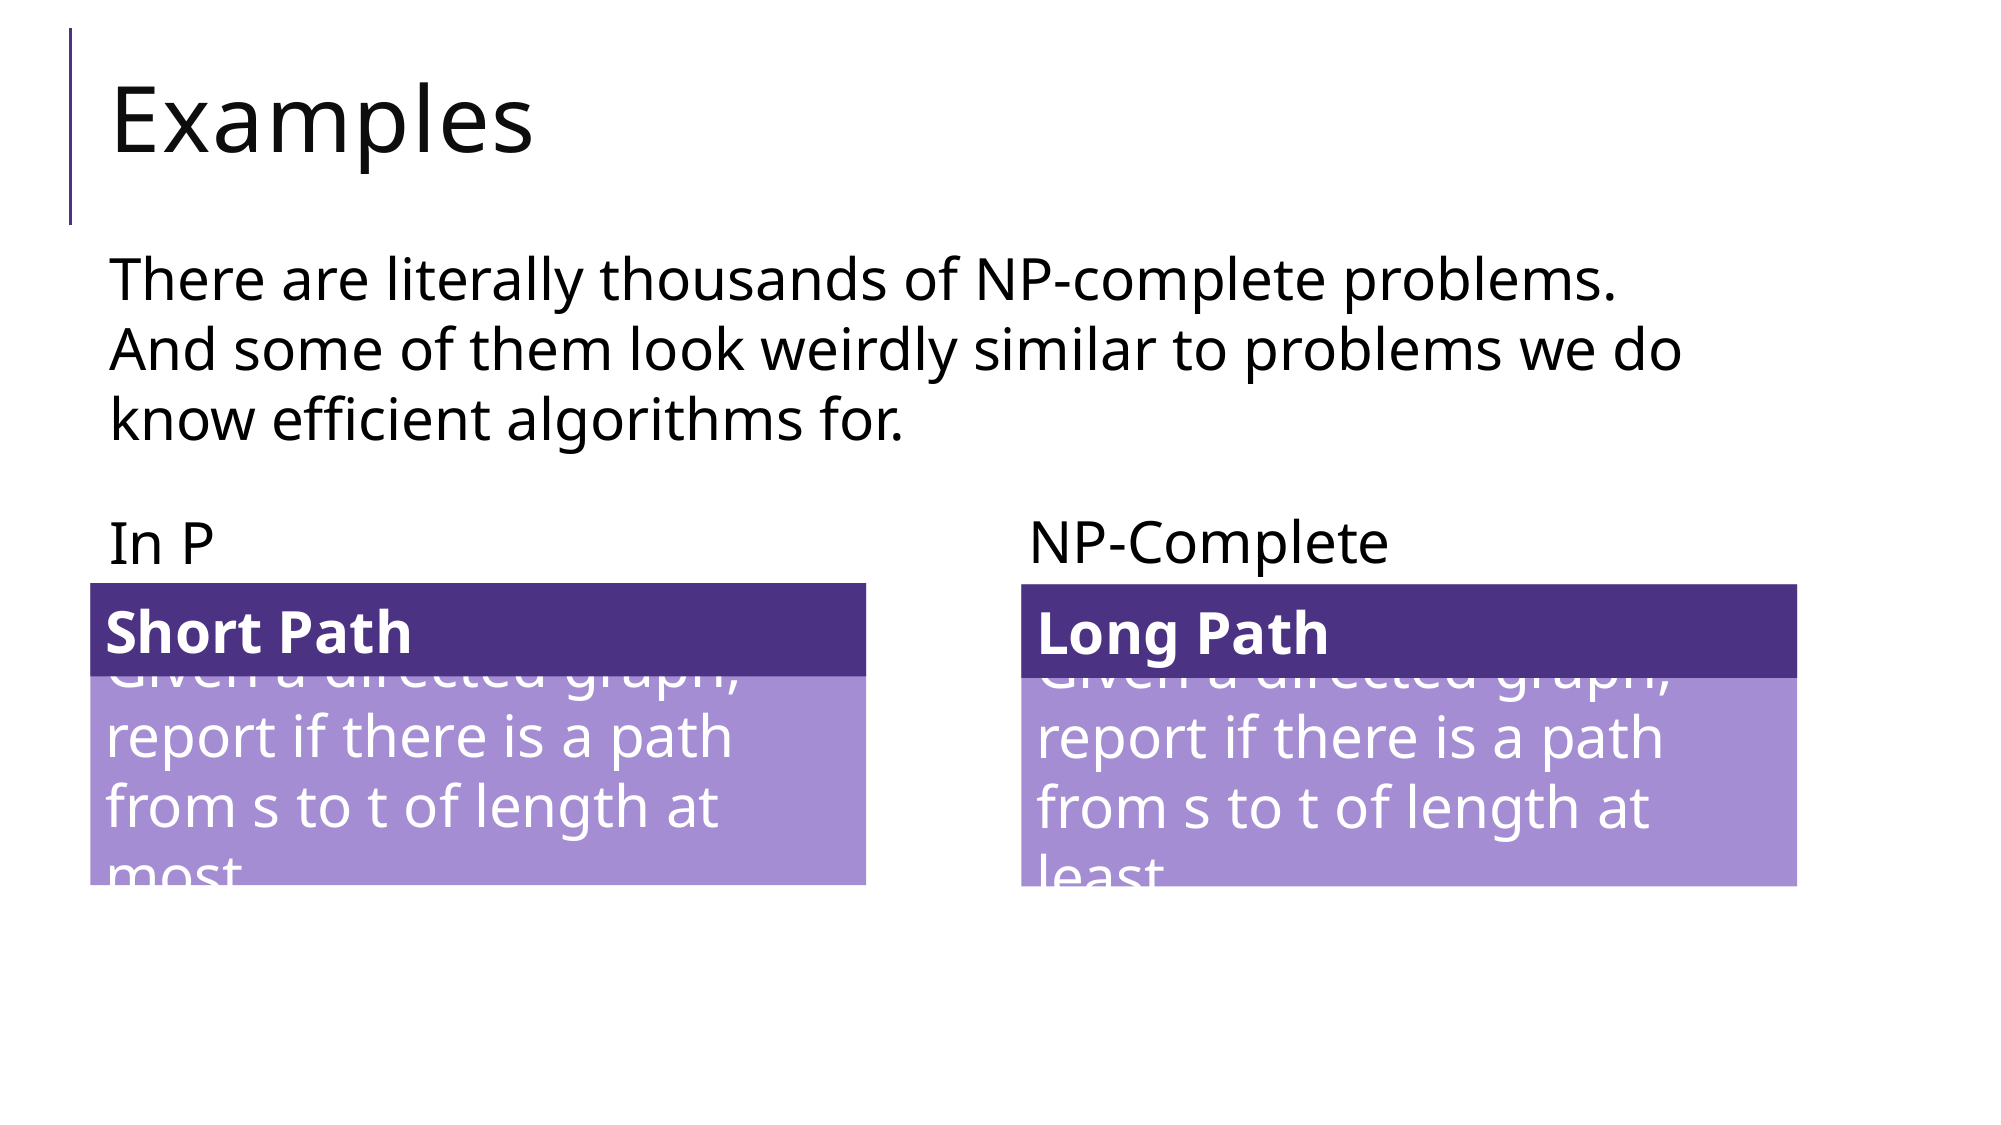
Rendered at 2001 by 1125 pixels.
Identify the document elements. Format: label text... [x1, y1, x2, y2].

title Examples [94, 43, 1930, 210]
text_box Short Path [89, 582, 867, 678]
text_box NP-Complete [1013, 497, 1779, 582]
text_box In P [94, 498, 859, 584]
text_box There are literally thousands of NP-complete problems. And some of them look weirdly similar to problems we do know efficient algorithms for. [94, 235, 1809, 460]
text_box Long Path [1020, 583, 1799, 679]
